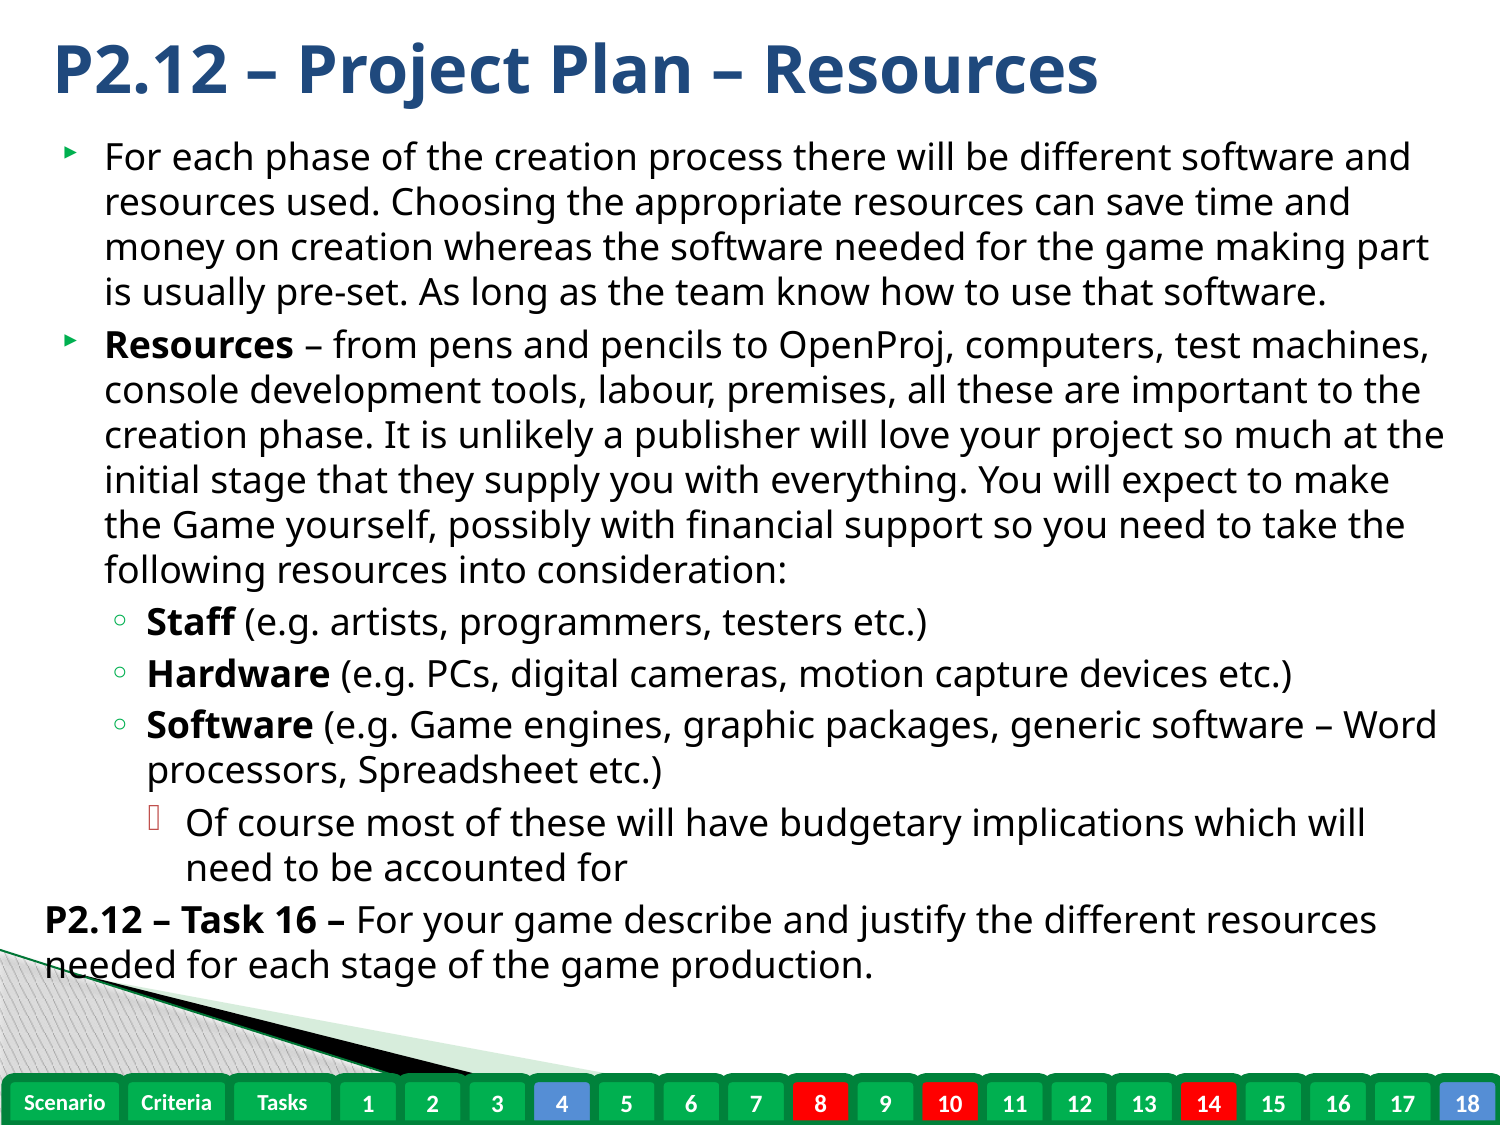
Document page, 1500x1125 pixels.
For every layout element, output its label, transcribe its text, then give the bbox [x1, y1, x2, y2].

list For each phase of the creation process there will be different software and resources used. Choosing the appropriate resources can save time and money on creation whereas the software needed for the game making part is usually pre-set. As long as the team know how to use that software. Resources – from pens and pencils to OpenProj, computers, test machines, console development tools, labour, premises, all these are important to the creation phase. It is unlikely a publisher will love your project so much at the initial stage that they supply you with everything. You will expect to make the Game yourself, possibly with financial support so you need to take the following resources into consideration: Staff (e.g. artists, programmers, testers etc.) Hardware (e.g. PCs, digital cameras, motion capture devices etc.) Software (e.g. Game engines, graphic packages, generic software – Word processors, Spreadsheet etc.) Of course most of these will have budgetary implications which will need to be accounted for P2.12 – Task 16 – For your game describe and justify the different resources needed for each stage of the game production. [29, 125, 1471, 1059]
title P2.12 – Project Plan – Resources [37, 19, 1471, 114]
